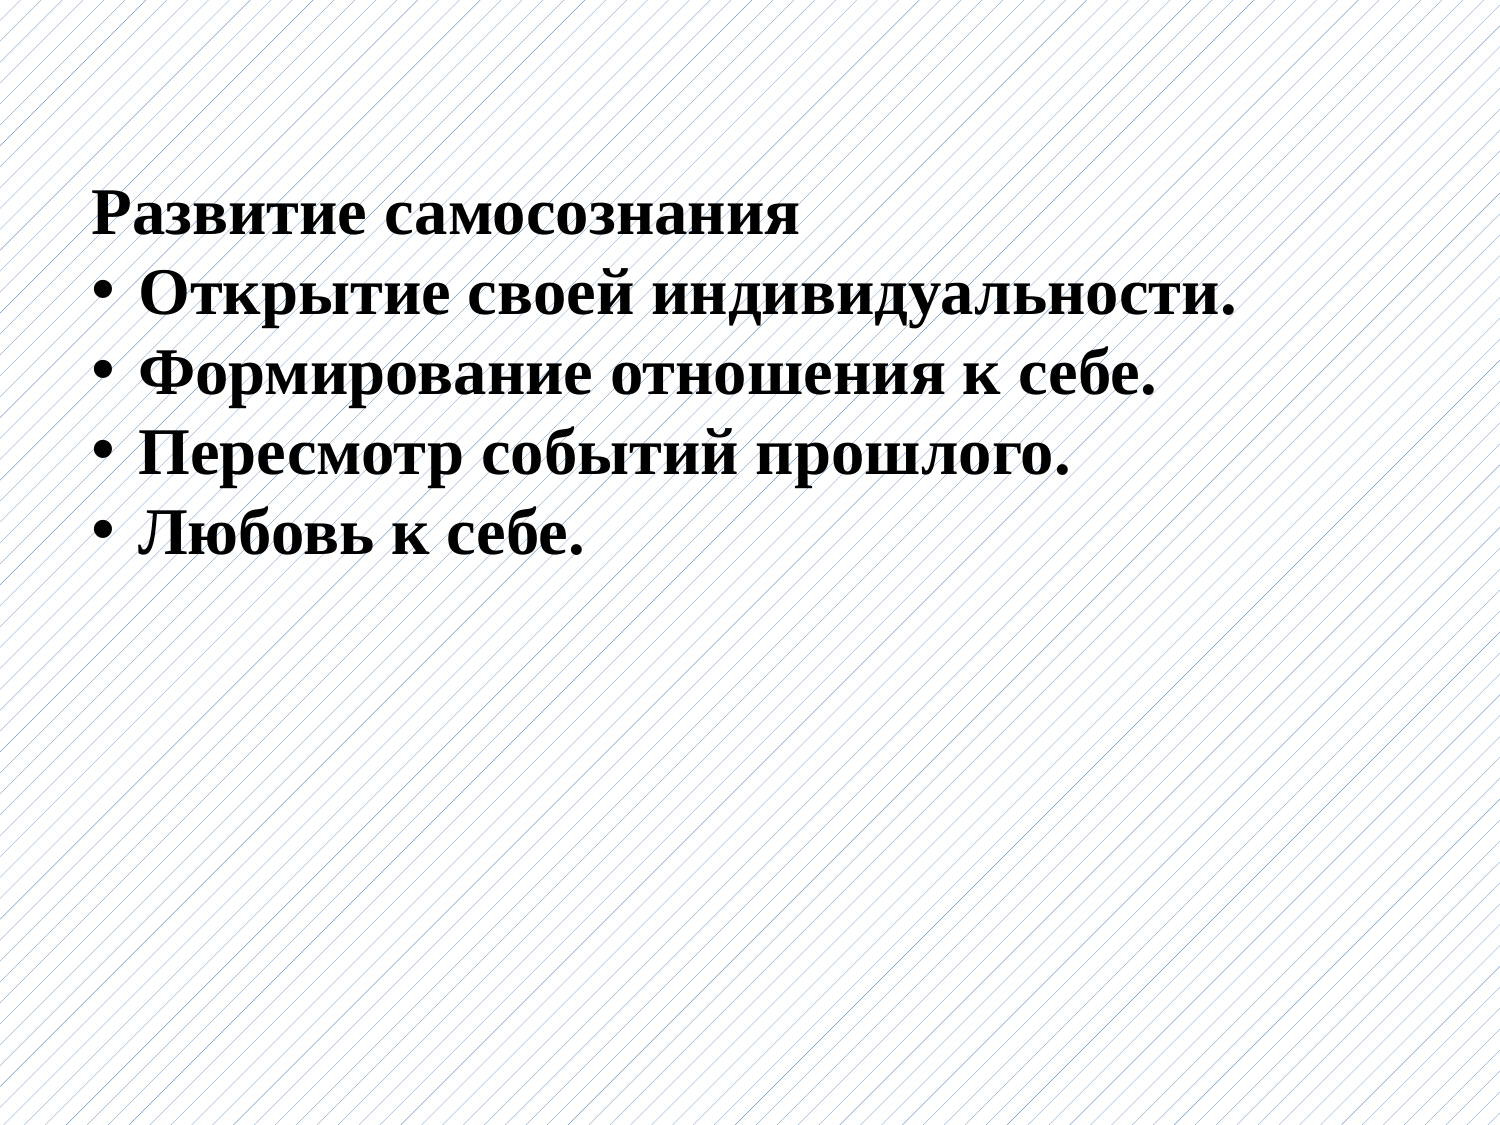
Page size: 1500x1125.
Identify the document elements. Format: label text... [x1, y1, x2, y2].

text_box Развитие самосознания Открытие своей индивидуальности. Формирование отношения к себе. Пересмотр событий прошлого. Любовь к себе. [76, 160, 1282, 576]
